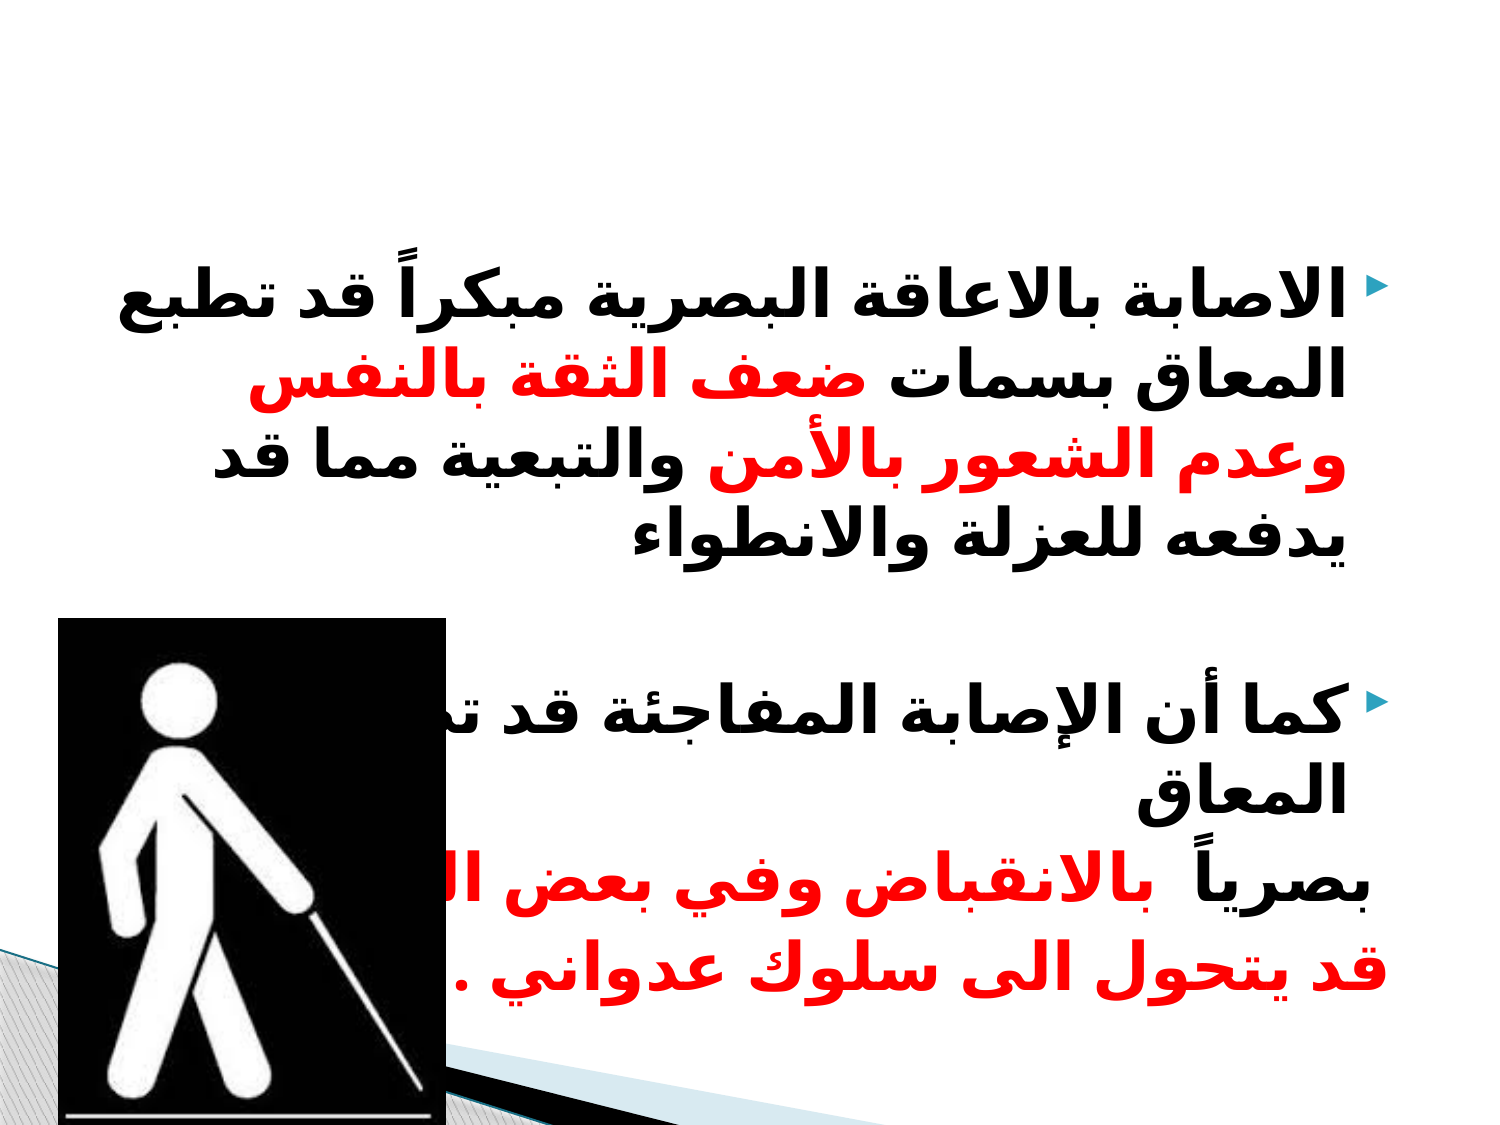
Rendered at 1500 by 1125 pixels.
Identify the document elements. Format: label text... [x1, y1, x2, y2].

picture [58, 617, 446, 1125]
list الاصابة بالاعاقة البصرية مبكراً قد تطبع المعاق بسمات ضعف الثقة بالنفس وعدم الشعور بالأمن والتبعية مما قد يدفعه للعزلة والانطواء كما أن الإصابة المفاجئة قد تصيب المعاق بصرياً بالانقباض وفي بعض الحالات قد يتحول الى سلوك عدواني . [75, 243, 1425, 986]
